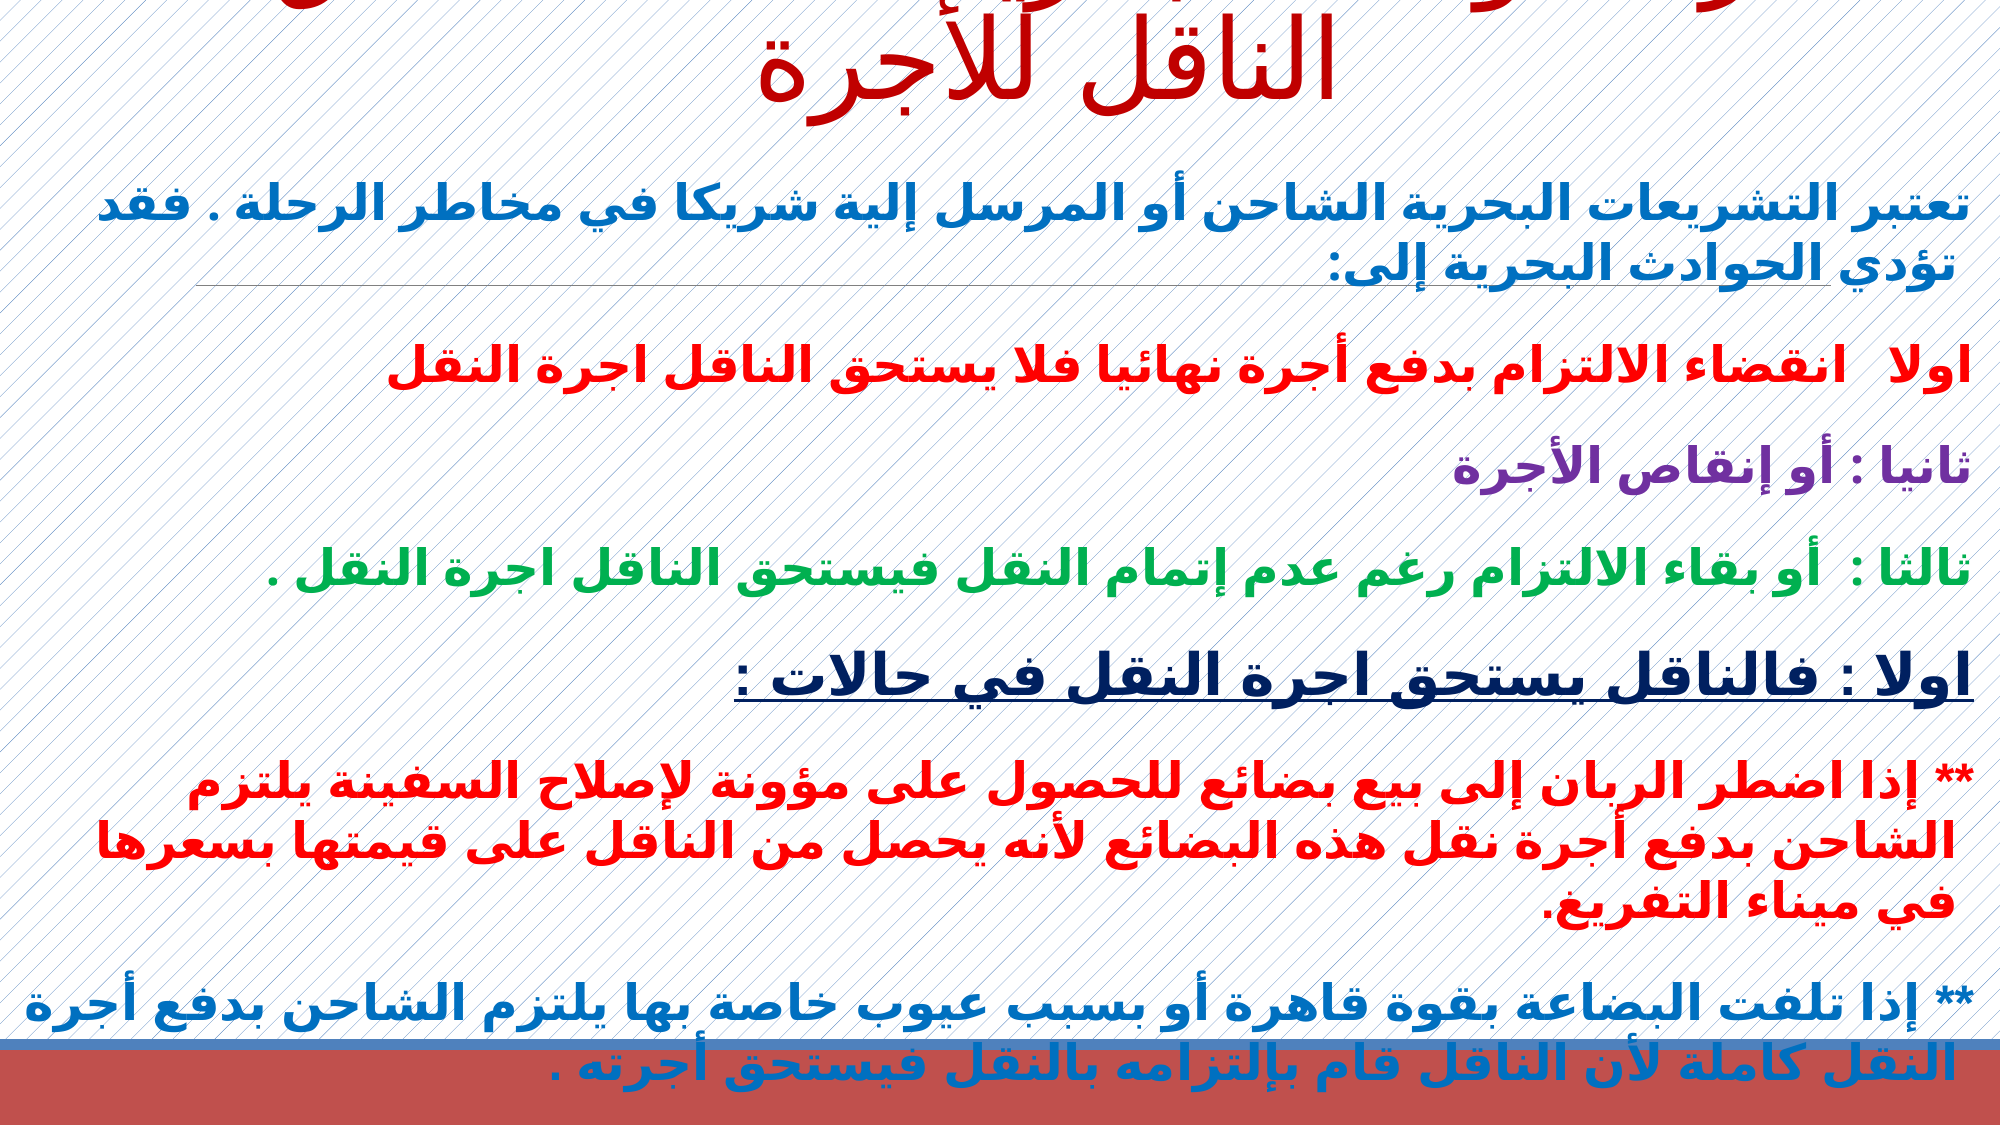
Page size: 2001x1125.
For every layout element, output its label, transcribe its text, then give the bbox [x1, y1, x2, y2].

title أثر الحوادث البحرية على استحقاق الناقل للأجرة [196, 27, 1900, 163]
list تعتبر التشريعات البحرية الشاحن أو المرسل إلية شريكا في مخاطر الرحلة . فقد تؤدي الحوادث البحرية إلى: اولا انقضاء الالتزام بدفع أجرة نهائيا فلا يستحق الناقل اجرة النقل ثانيا : أو إنقاص الأجرة ثالثا : أو بقاء الالتزام رغم عدم إتمام النقل فيستحق الناقل اجرة النقل . اولا : فالناقل يستحق اجرة النقل في حالات : ** إذا اضطر الربان إلى بيع بضائع للحصول على مؤونة لإصلاح السفينة يلتزم الشاحن بدفع أجرة نقل هذه البضائع لأنه يحصل من الناقل على قيمتها بسعرها في ميناء التفريغ. ** إذا تلفت البضاعة بقوة قاهرة أو بسبب عيوب خاصة بها يلتزم الشاحن بدفع أجرة النقل كاملة لأن الناقل قام بإلتزامه بالنقل فيستحق أجرته . [22, 163, 1974, 1033]
